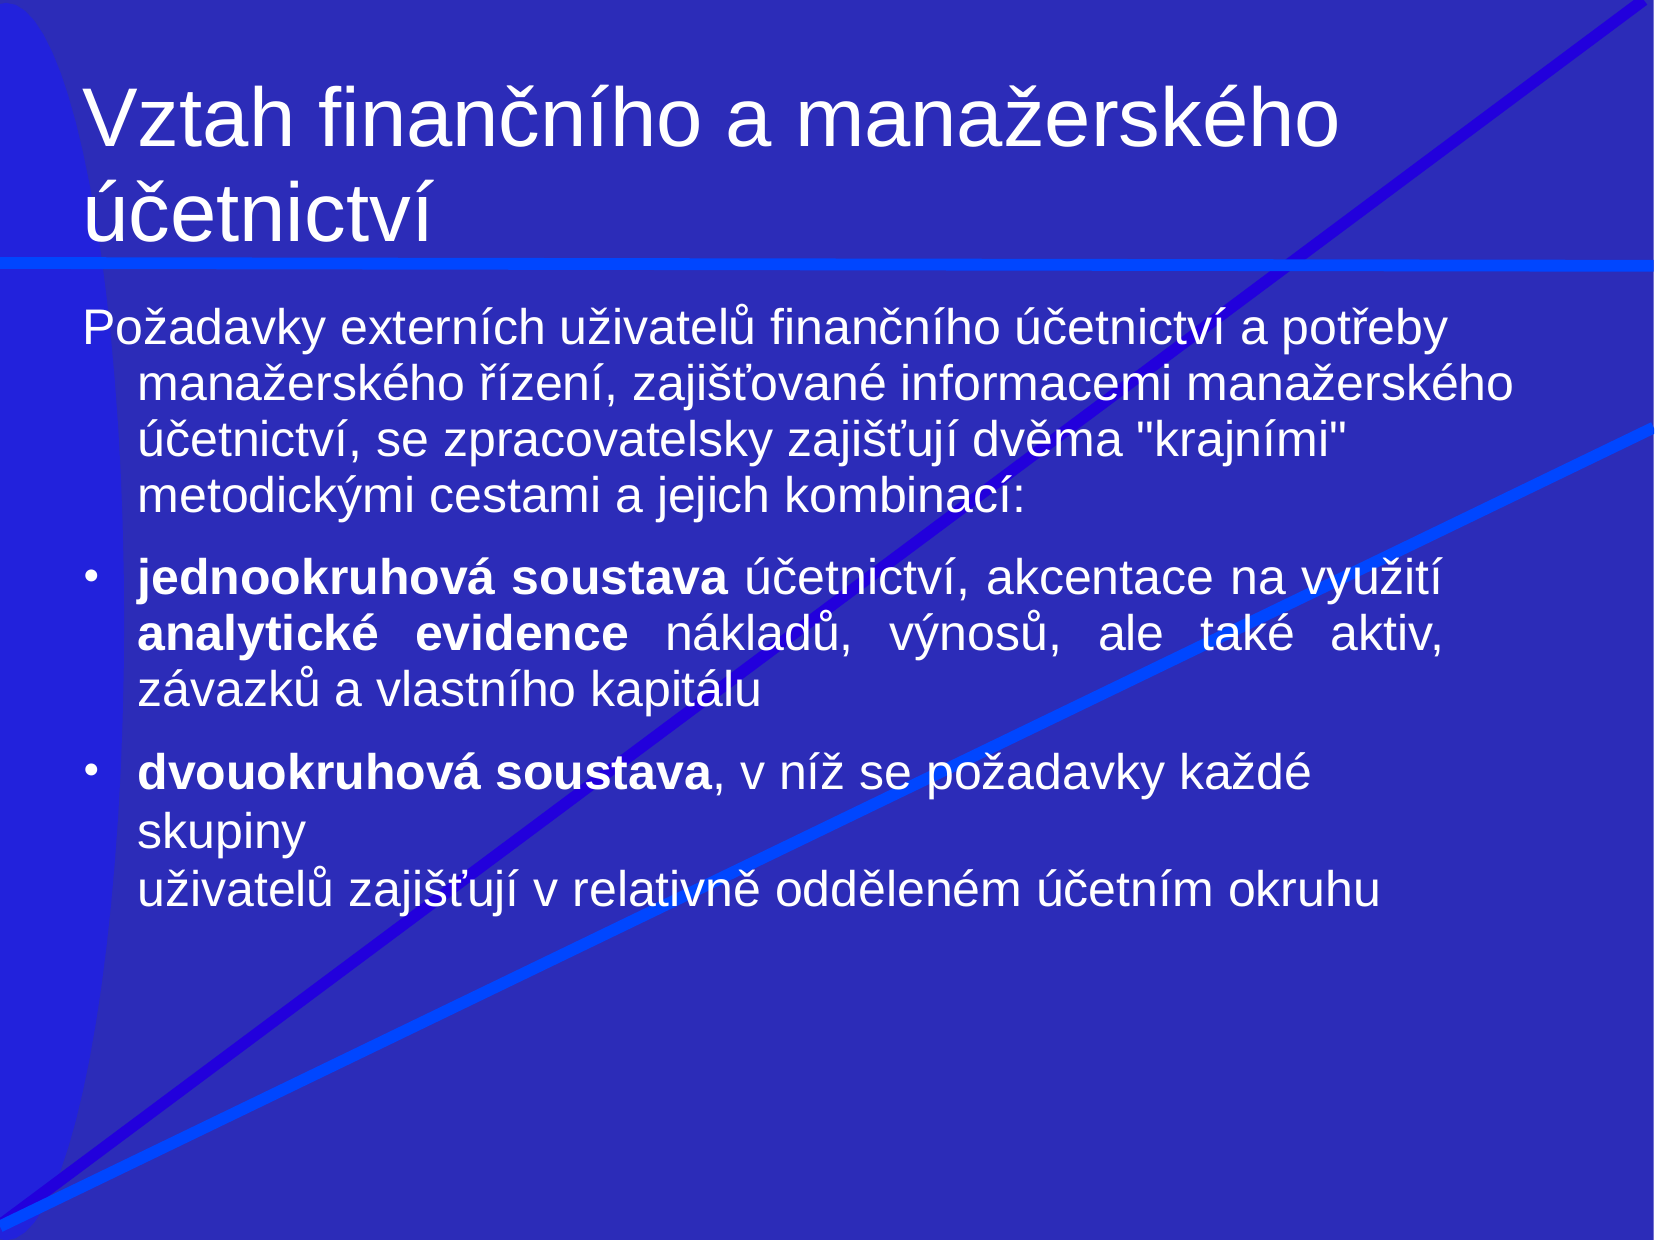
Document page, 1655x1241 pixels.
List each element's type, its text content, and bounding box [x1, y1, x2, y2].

title Vztah finančního a manažerského účetnictví [80, 66, 1574, 274]
text_box Požadavky externích uživatelů finančního účetnictví a potřeby manažerského řízení, zajišťované informacemi manažerského účetnictví, se zpracovatelsky zajišťují dvěma "krajními" metodickými cestami a jejich kombinací: jednookruhová soustava účetnictví, akcentace na využití analytické evidence nákladů, výnosů, ale také aktiv, závazků a vlastního kapitálu dvouokruhová soustava, v níž se požadavky každé skupiny uživatelů zajišťují v relativně odděleném účetním okruhu [80, 298, 1518, 916]
